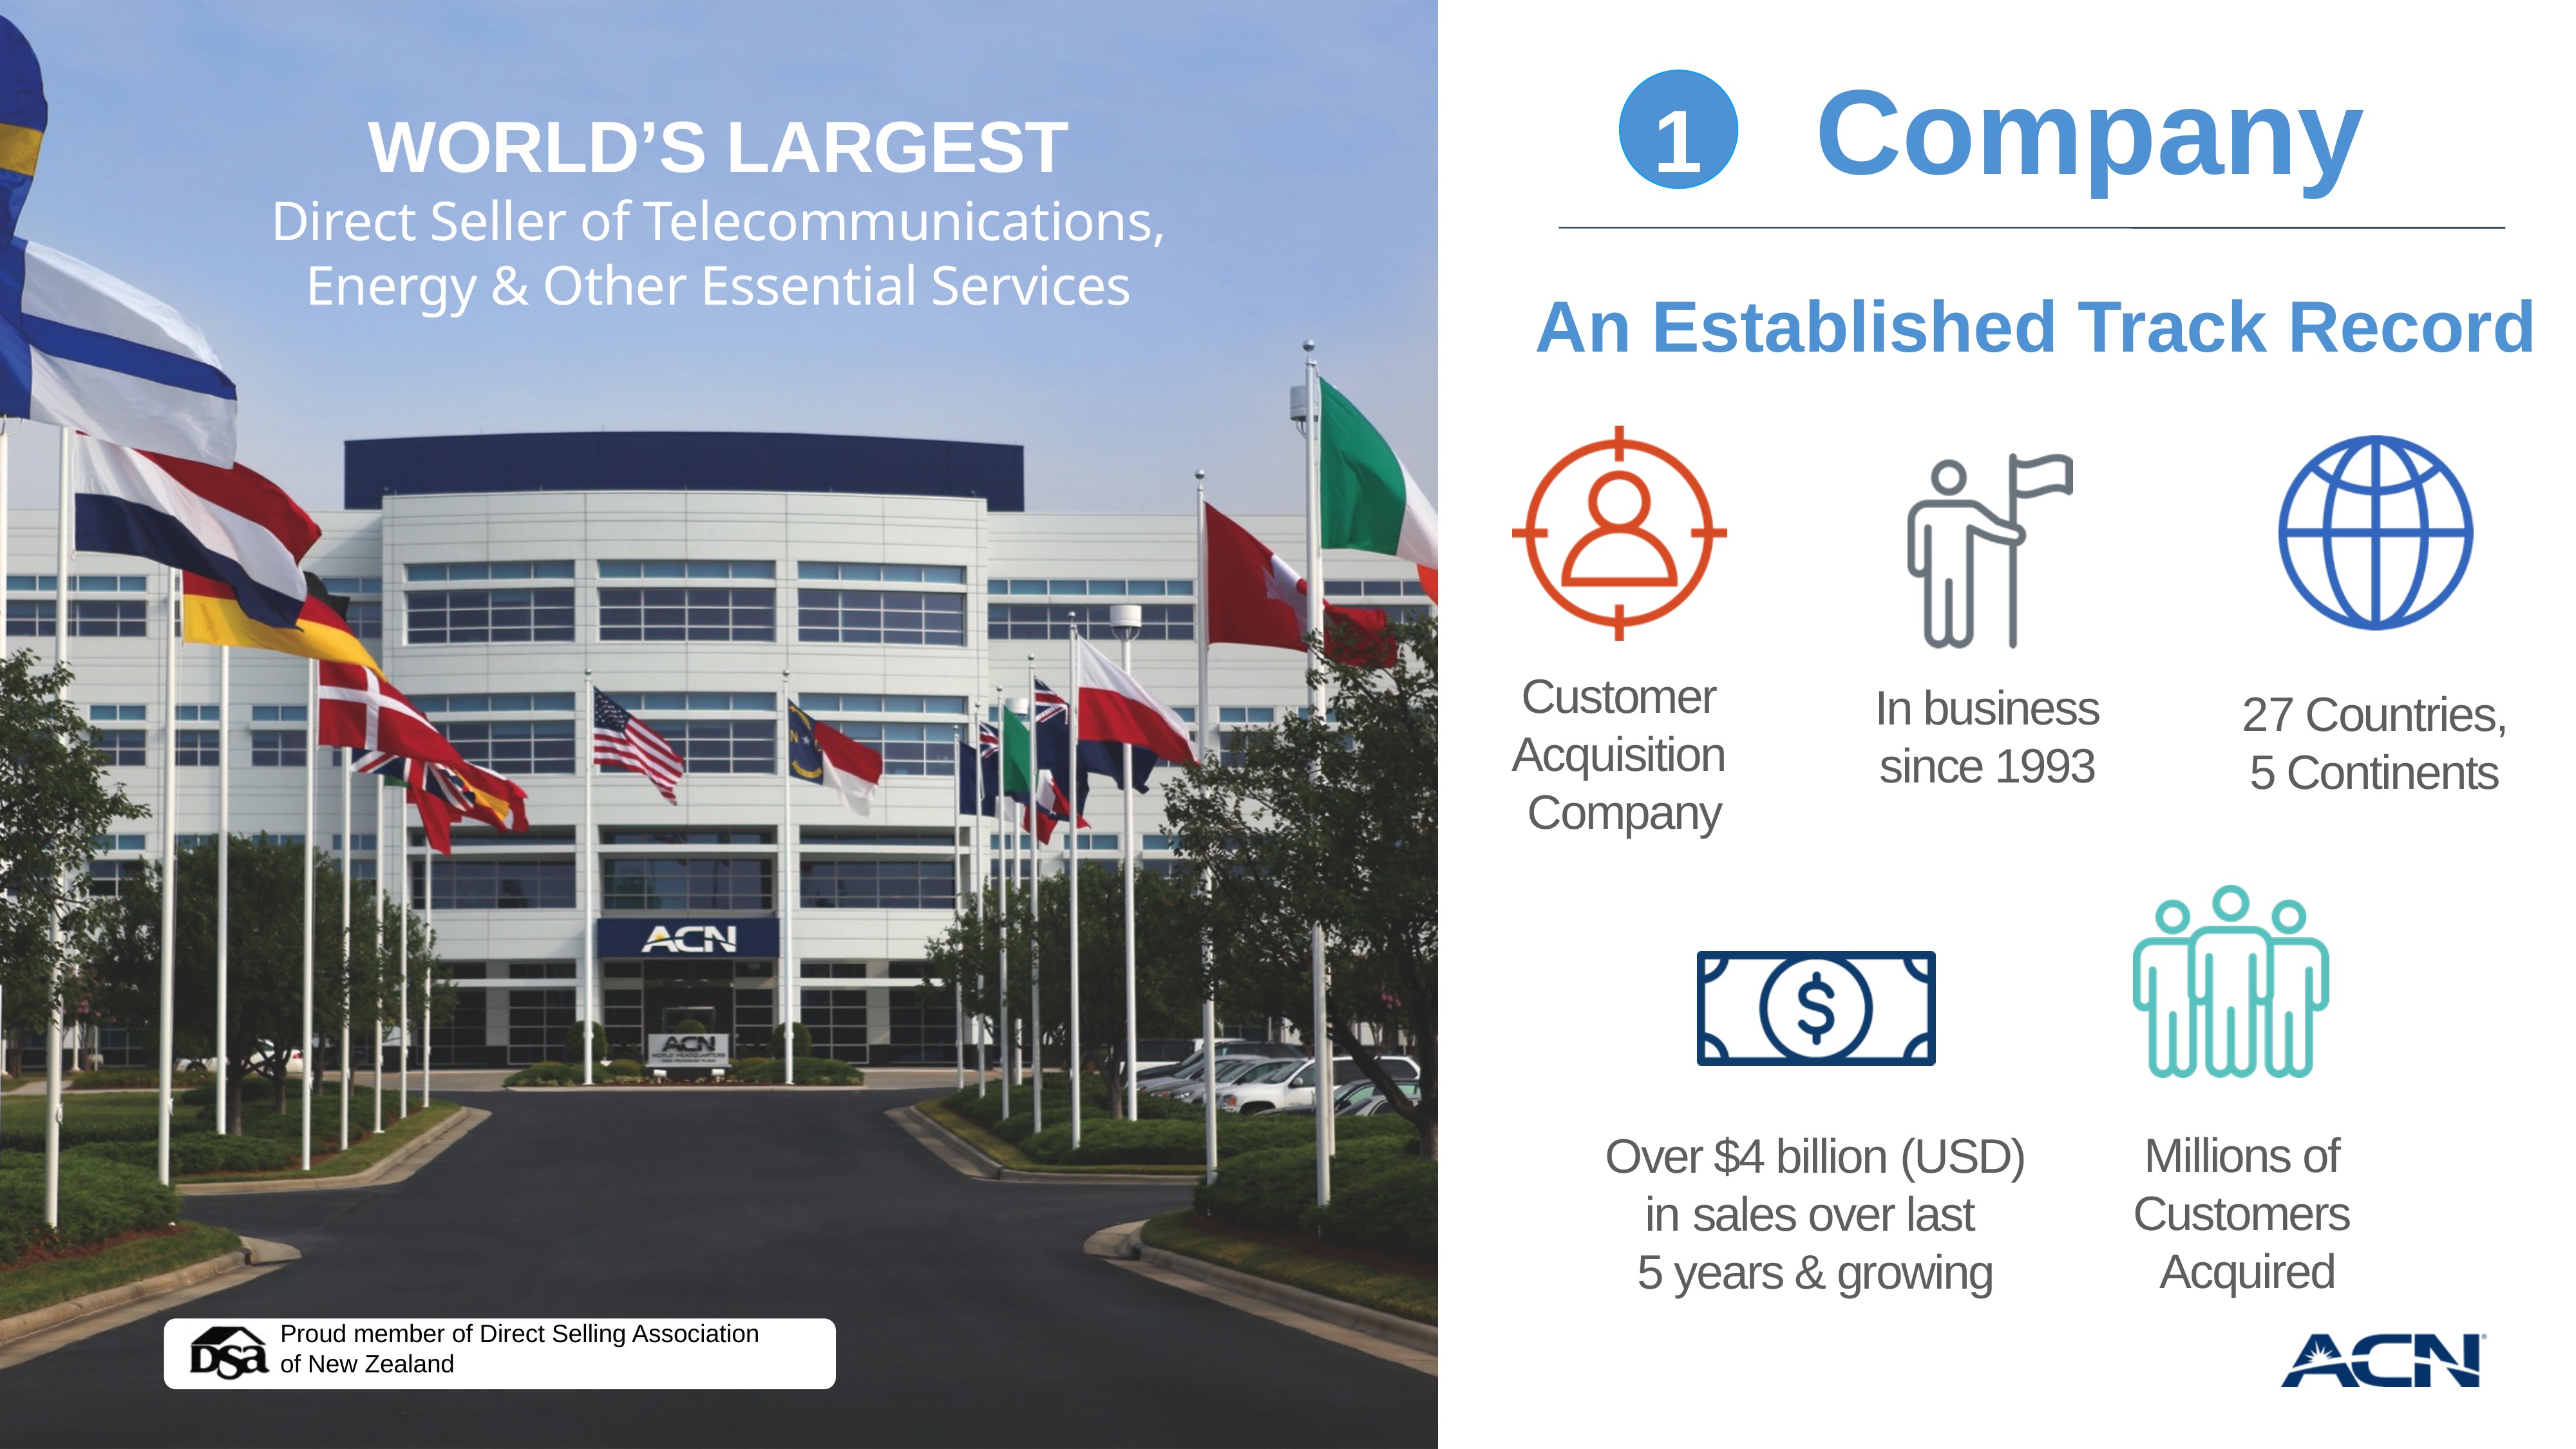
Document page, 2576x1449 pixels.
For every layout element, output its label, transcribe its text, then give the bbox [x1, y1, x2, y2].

picture [2281, 1331, 2496, 1387]
text_box 27 Countries, 5 Continents [2234, 675, 2517, 806]
picture [2133, 885, 2329, 1078]
text_box Customer Acquisition Company [1504, 657, 1747, 846]
picture [1908, 453, 2073, 649]
text_box In business since 1993 [1804, 668, 2172, 800]
text_box Over $4 billion (USD) in sales over last 5 years & growing [1598, 1117, 2035, 1306]
picture [0, 0, 1438, 1449]
picture [2278, 435, 2474, 630]
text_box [1619, 70, 1738, 189]
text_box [164, 1312, 1559, 1390]
picture [1512, 425, 1727, 641]
text_box Millions of Customers Acquired [2065, 1116, 2432, 1306]
text_box An Established Track Record [1526, 274, 2548, 371]
picture [1697, 951, 1937, 1066]
text_box Company [1807, 73, 2373, 205]
